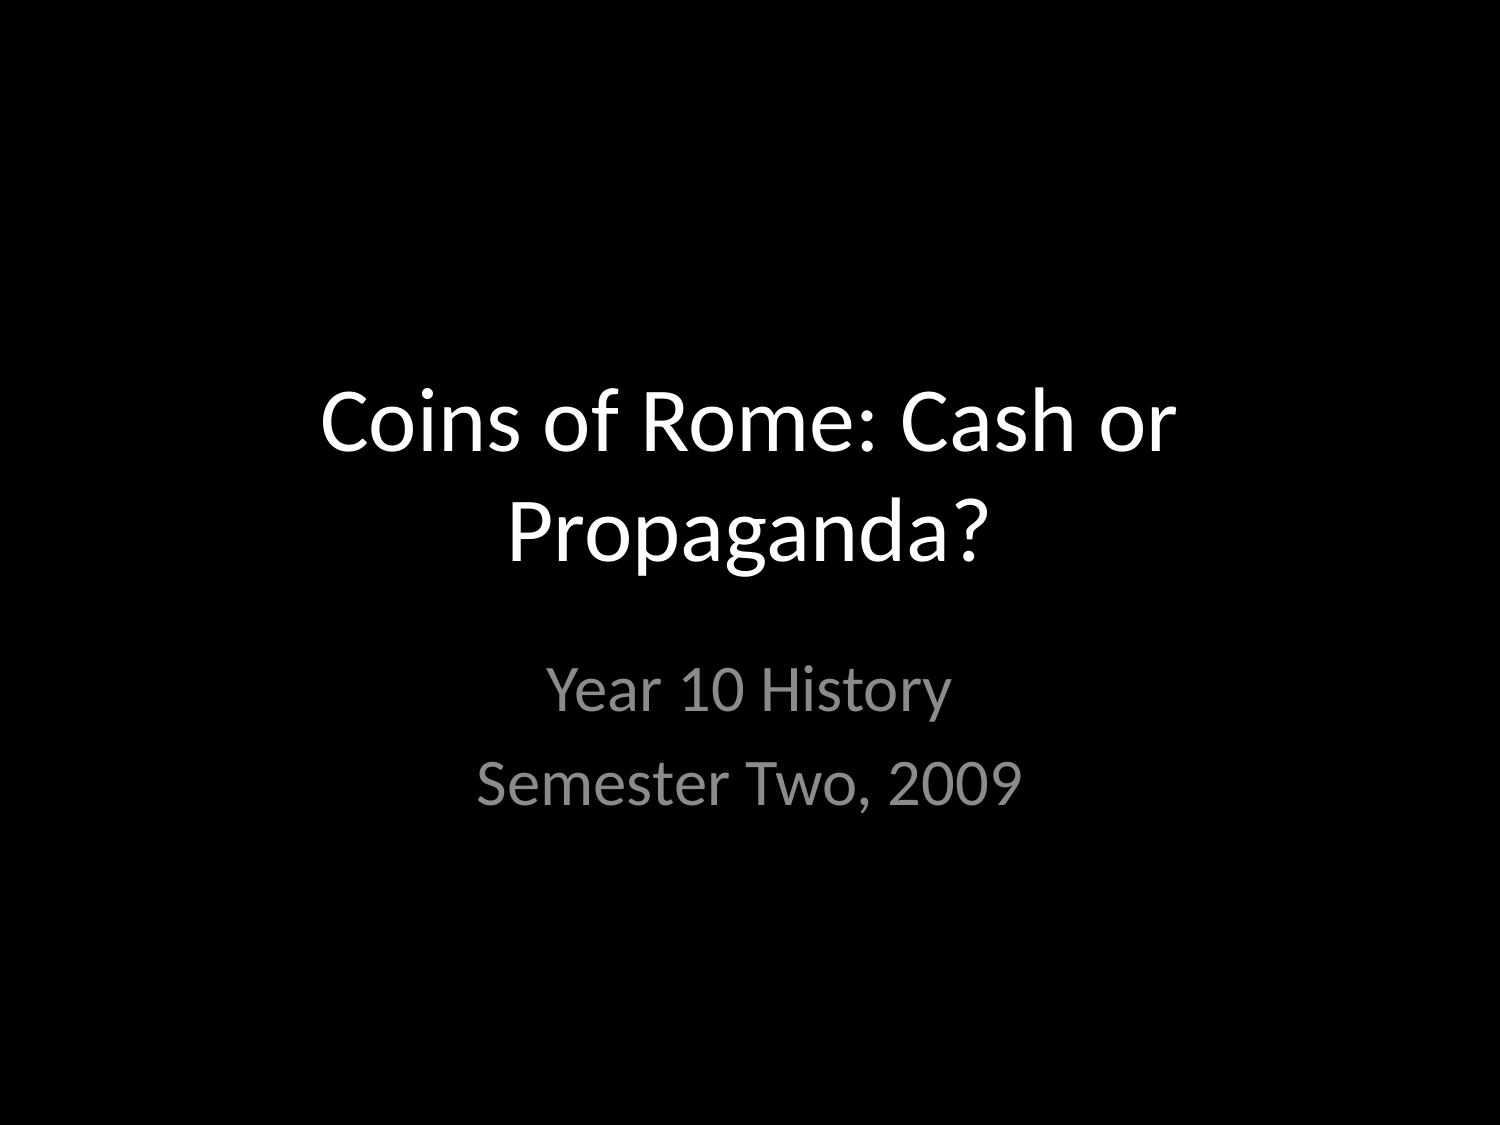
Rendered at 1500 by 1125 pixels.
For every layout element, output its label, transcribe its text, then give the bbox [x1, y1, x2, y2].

subtitle Year 10 History Semester Two, 2009 [224, 637, 1276, 926]
title Coins of Rome: Cash or Propaganda? [112, 349, 1388, 591]
